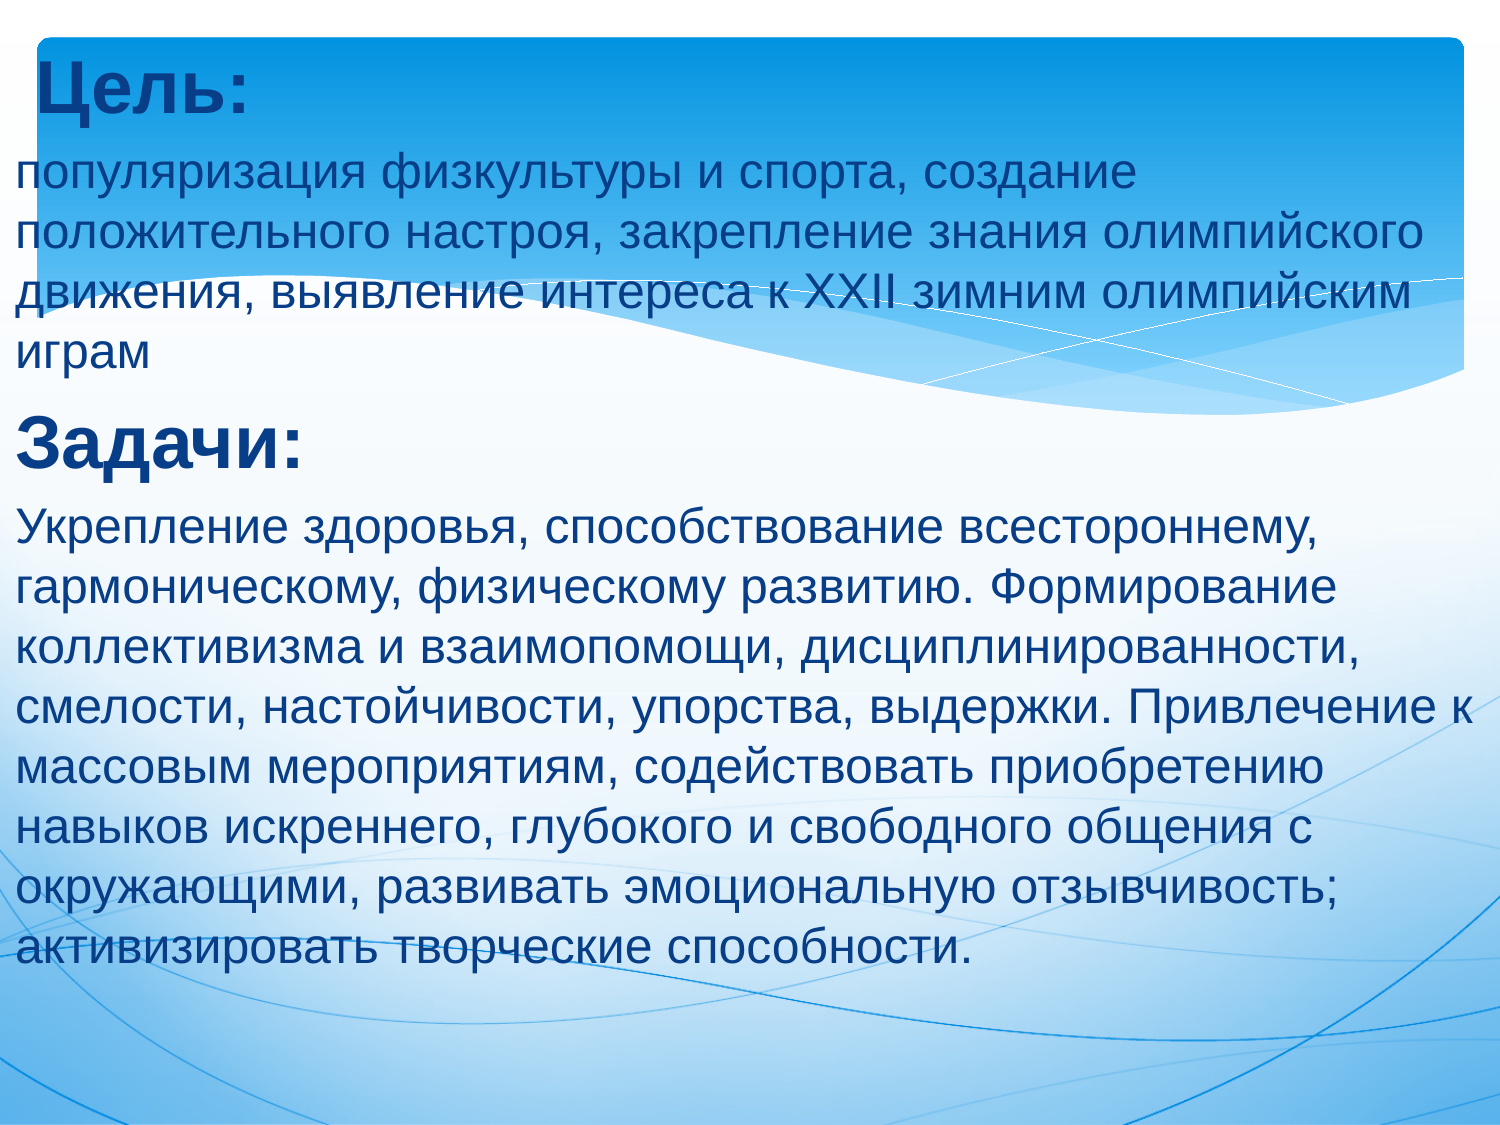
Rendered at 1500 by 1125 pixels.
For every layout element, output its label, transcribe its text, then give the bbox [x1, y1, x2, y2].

list Цель: популяризация физкультуры и спорта, создание положительного настроя, закрепление знания олимпийского движения, выявление интереса к ХХII зимним олимпийским играм Задачи: Укрепление здоровья, способствование всестороннему, гармоническому, физическому развитию. Формирование коллективизма и взаимопомощи, дисциплинированности, смелости, настойчивости, упорства, выдержки. Привлечение к массовым мероприятиям, содействовать приобретению навыков искреннего, глубокого и свободного общения с окружающими, развивать эмоциональную отзывчивость; активизировать творческие способности. [0, 30, 1500, 1083]
